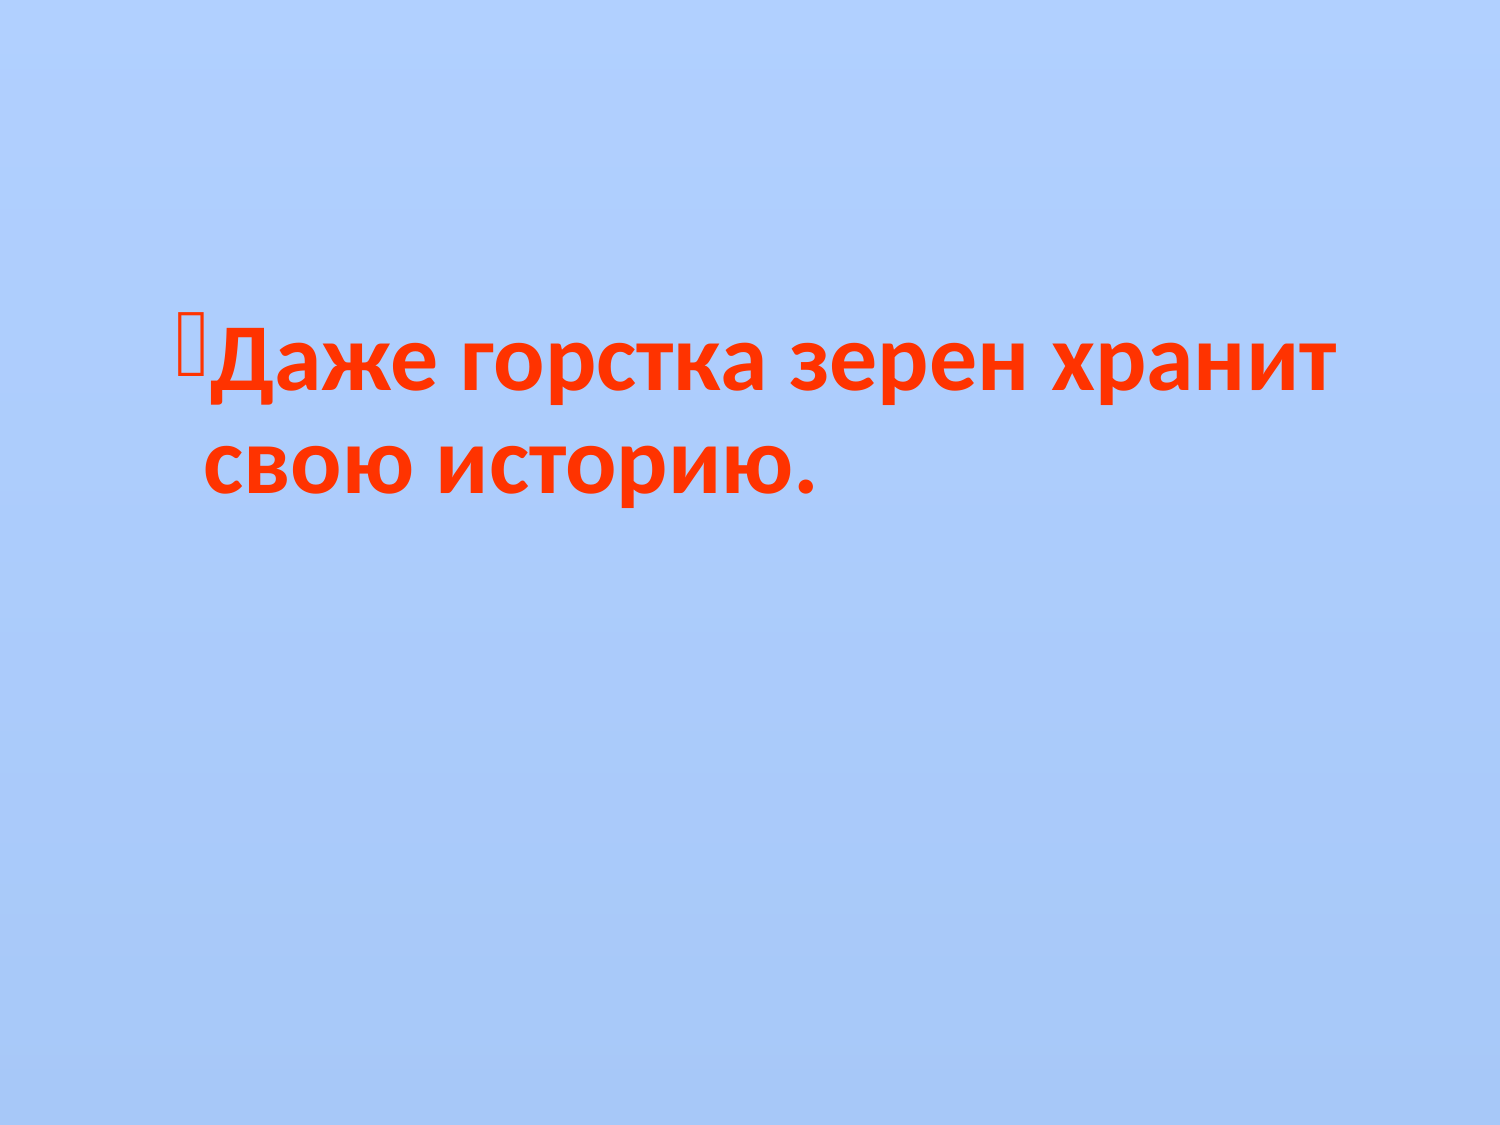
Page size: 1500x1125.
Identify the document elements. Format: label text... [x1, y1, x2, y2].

list Даже горстка зерен хранит свою историю. [103, 299, 1398, 1015]
